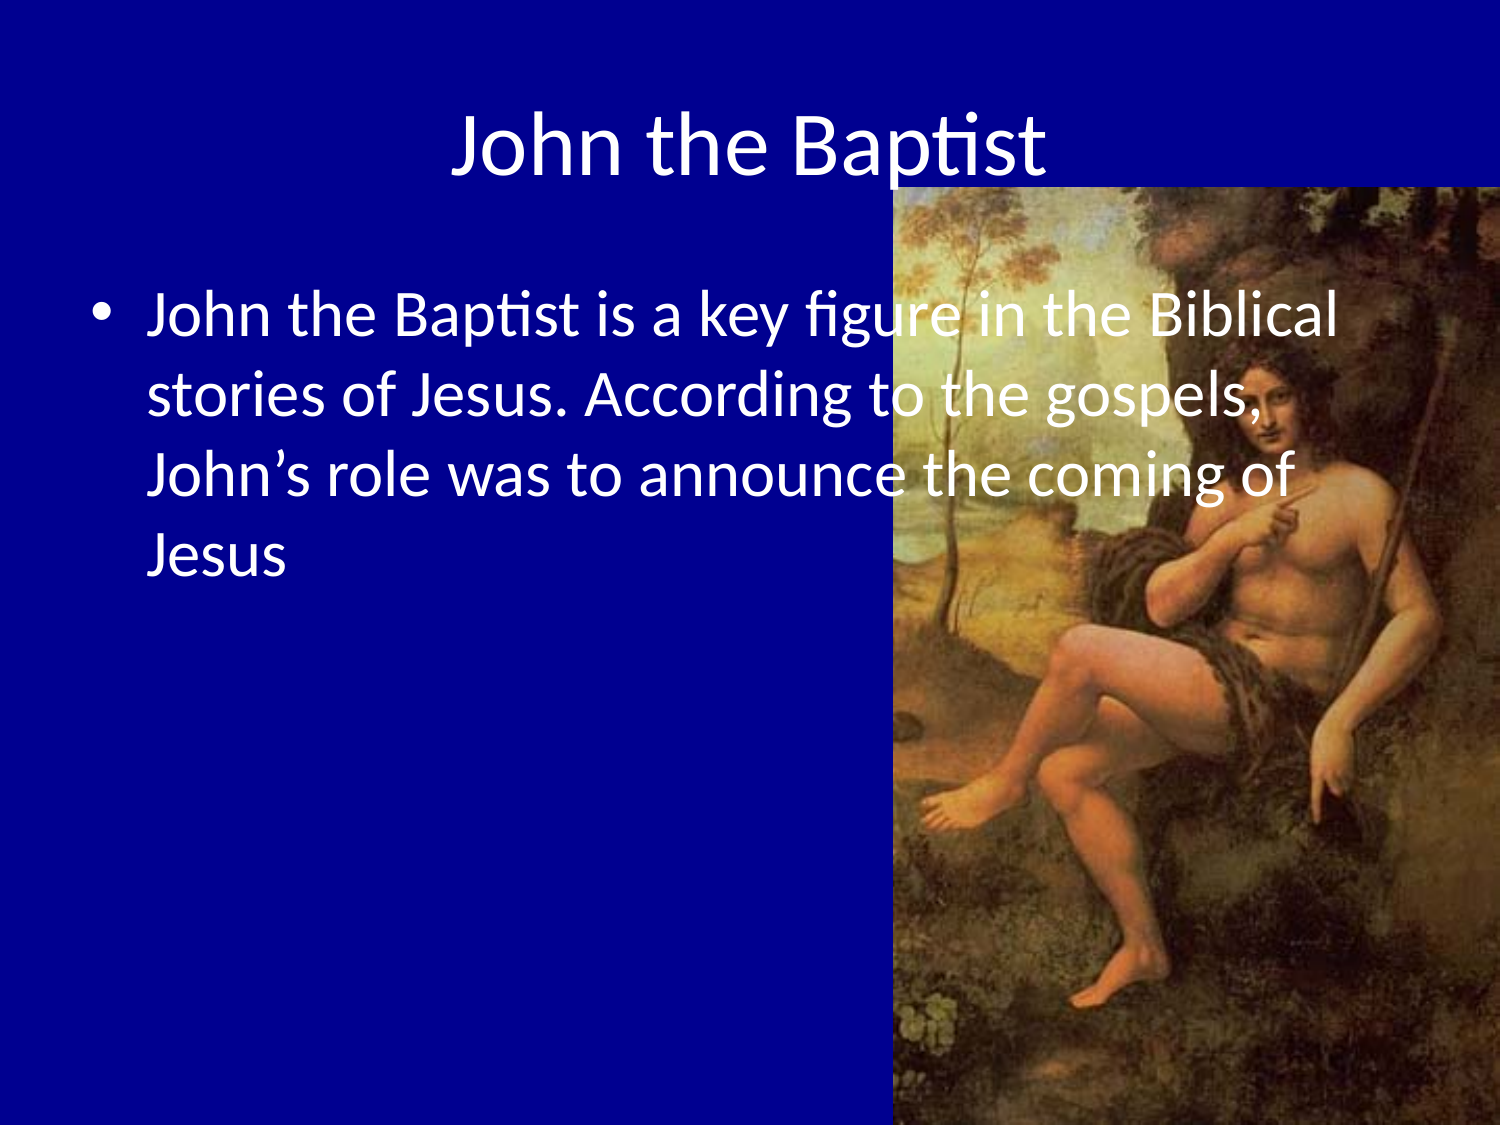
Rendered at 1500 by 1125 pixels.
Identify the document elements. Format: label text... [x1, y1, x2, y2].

title John the Baptist [75, 45, 1425, 233]
picture [893, 187, 1500, 1125]
list John the Baptist is a key figure in the Biblical stories of Jesus. According to the gospels, John’s role was to announce the coming of Jesus [75, 262, 888, 1005]
